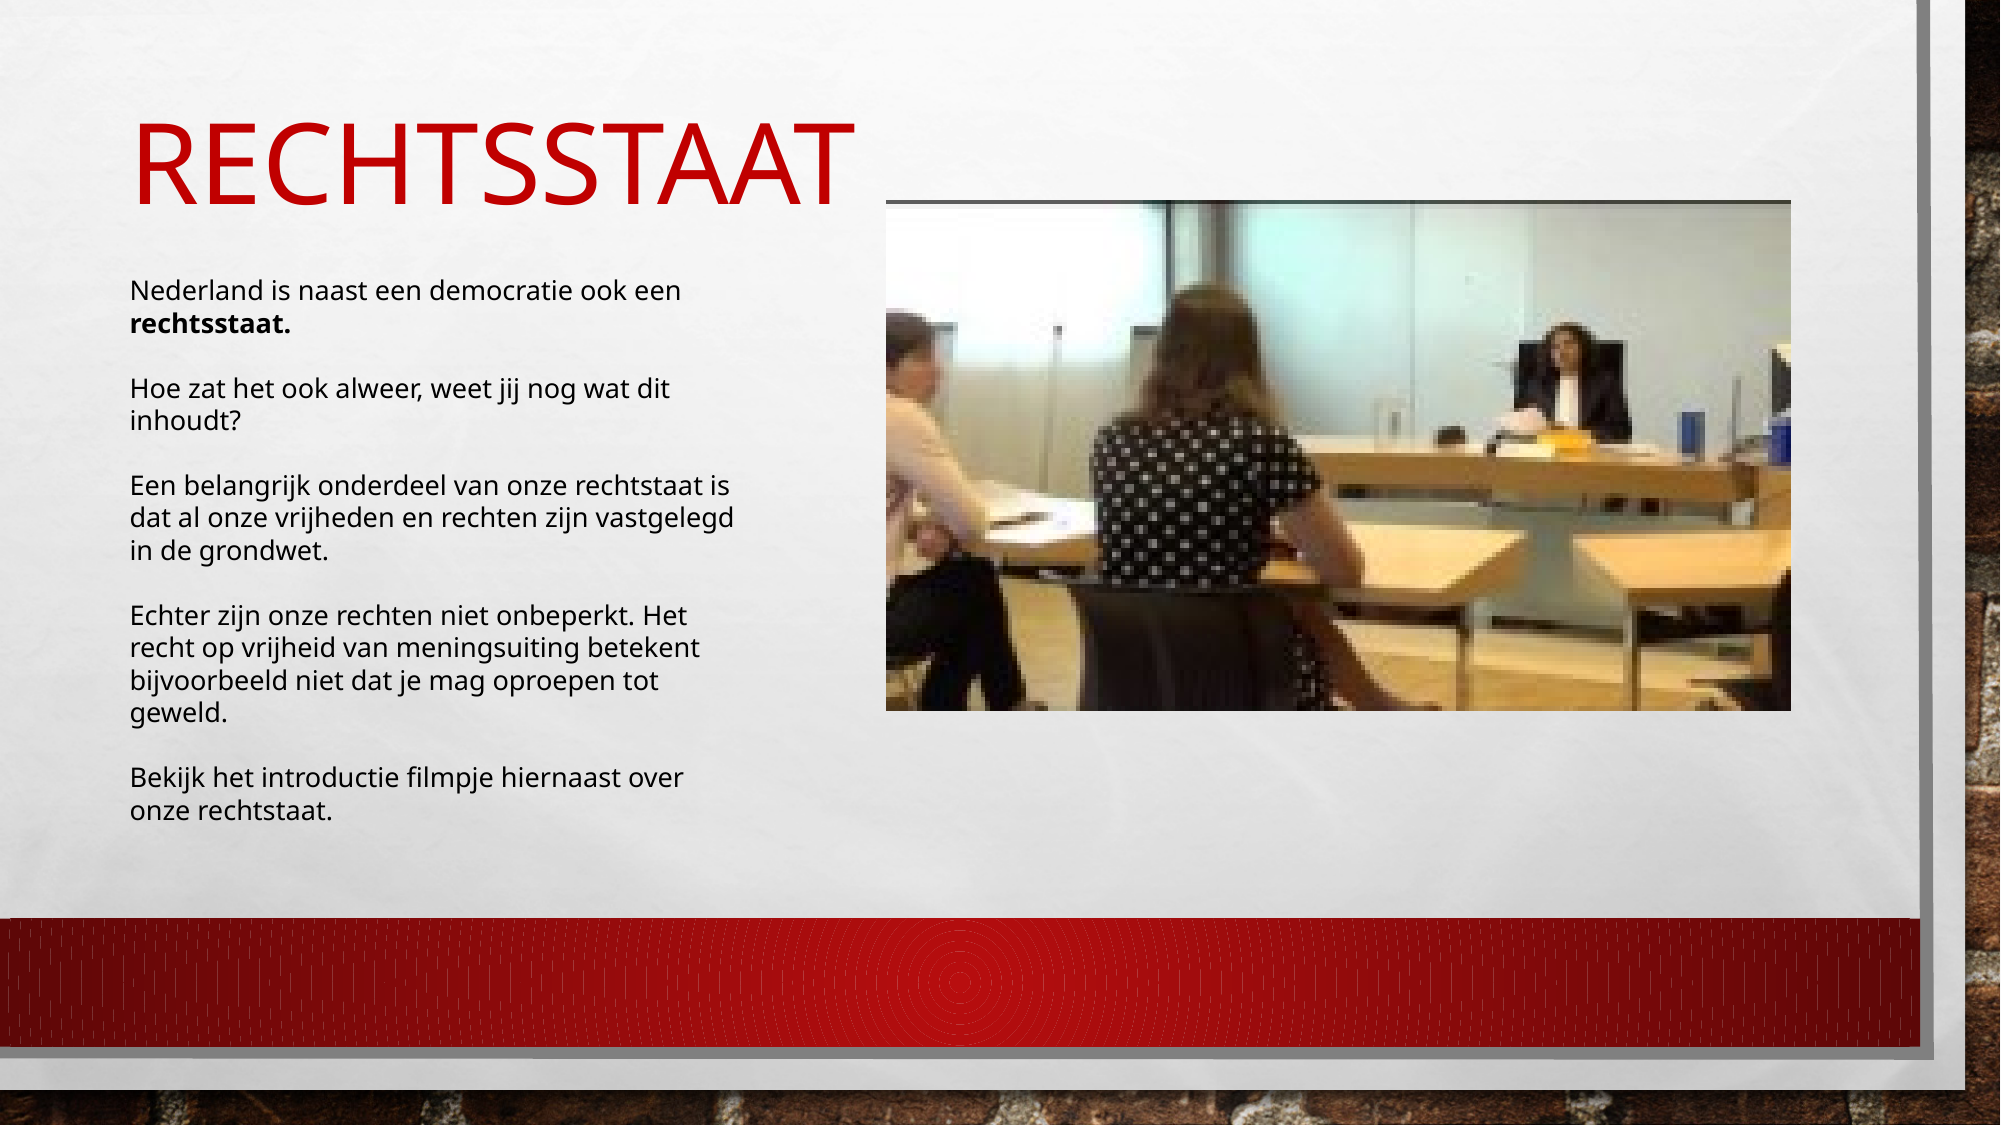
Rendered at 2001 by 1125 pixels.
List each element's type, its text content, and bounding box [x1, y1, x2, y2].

title Rechtsstaat [114, 69, 1487, 240]
picture [0, 0, 2000, 1125]
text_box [885, 199, 1793, 712]
text_box Nederland is naast een democratie ook een rechtsstaat. Hoe zat het ook alweer, weet jij nog wat dit inhoudt? Een belangrijk onderdeel van onze rechtstaat is dat al onze vrijheden en rechten zijn vastgelegd in de grondwet. Echter zijn onze rechten niet onbeperkt. Het recht op vrijheid van meningsuiting betekent bijvoorbeeld niet dat je mag oproepen tot geweld. Bekijk het introductie filmpje hiernaast over onze rechtstaat. [114, 266, 758, 833]
list [114, 240, 1792, 997]
